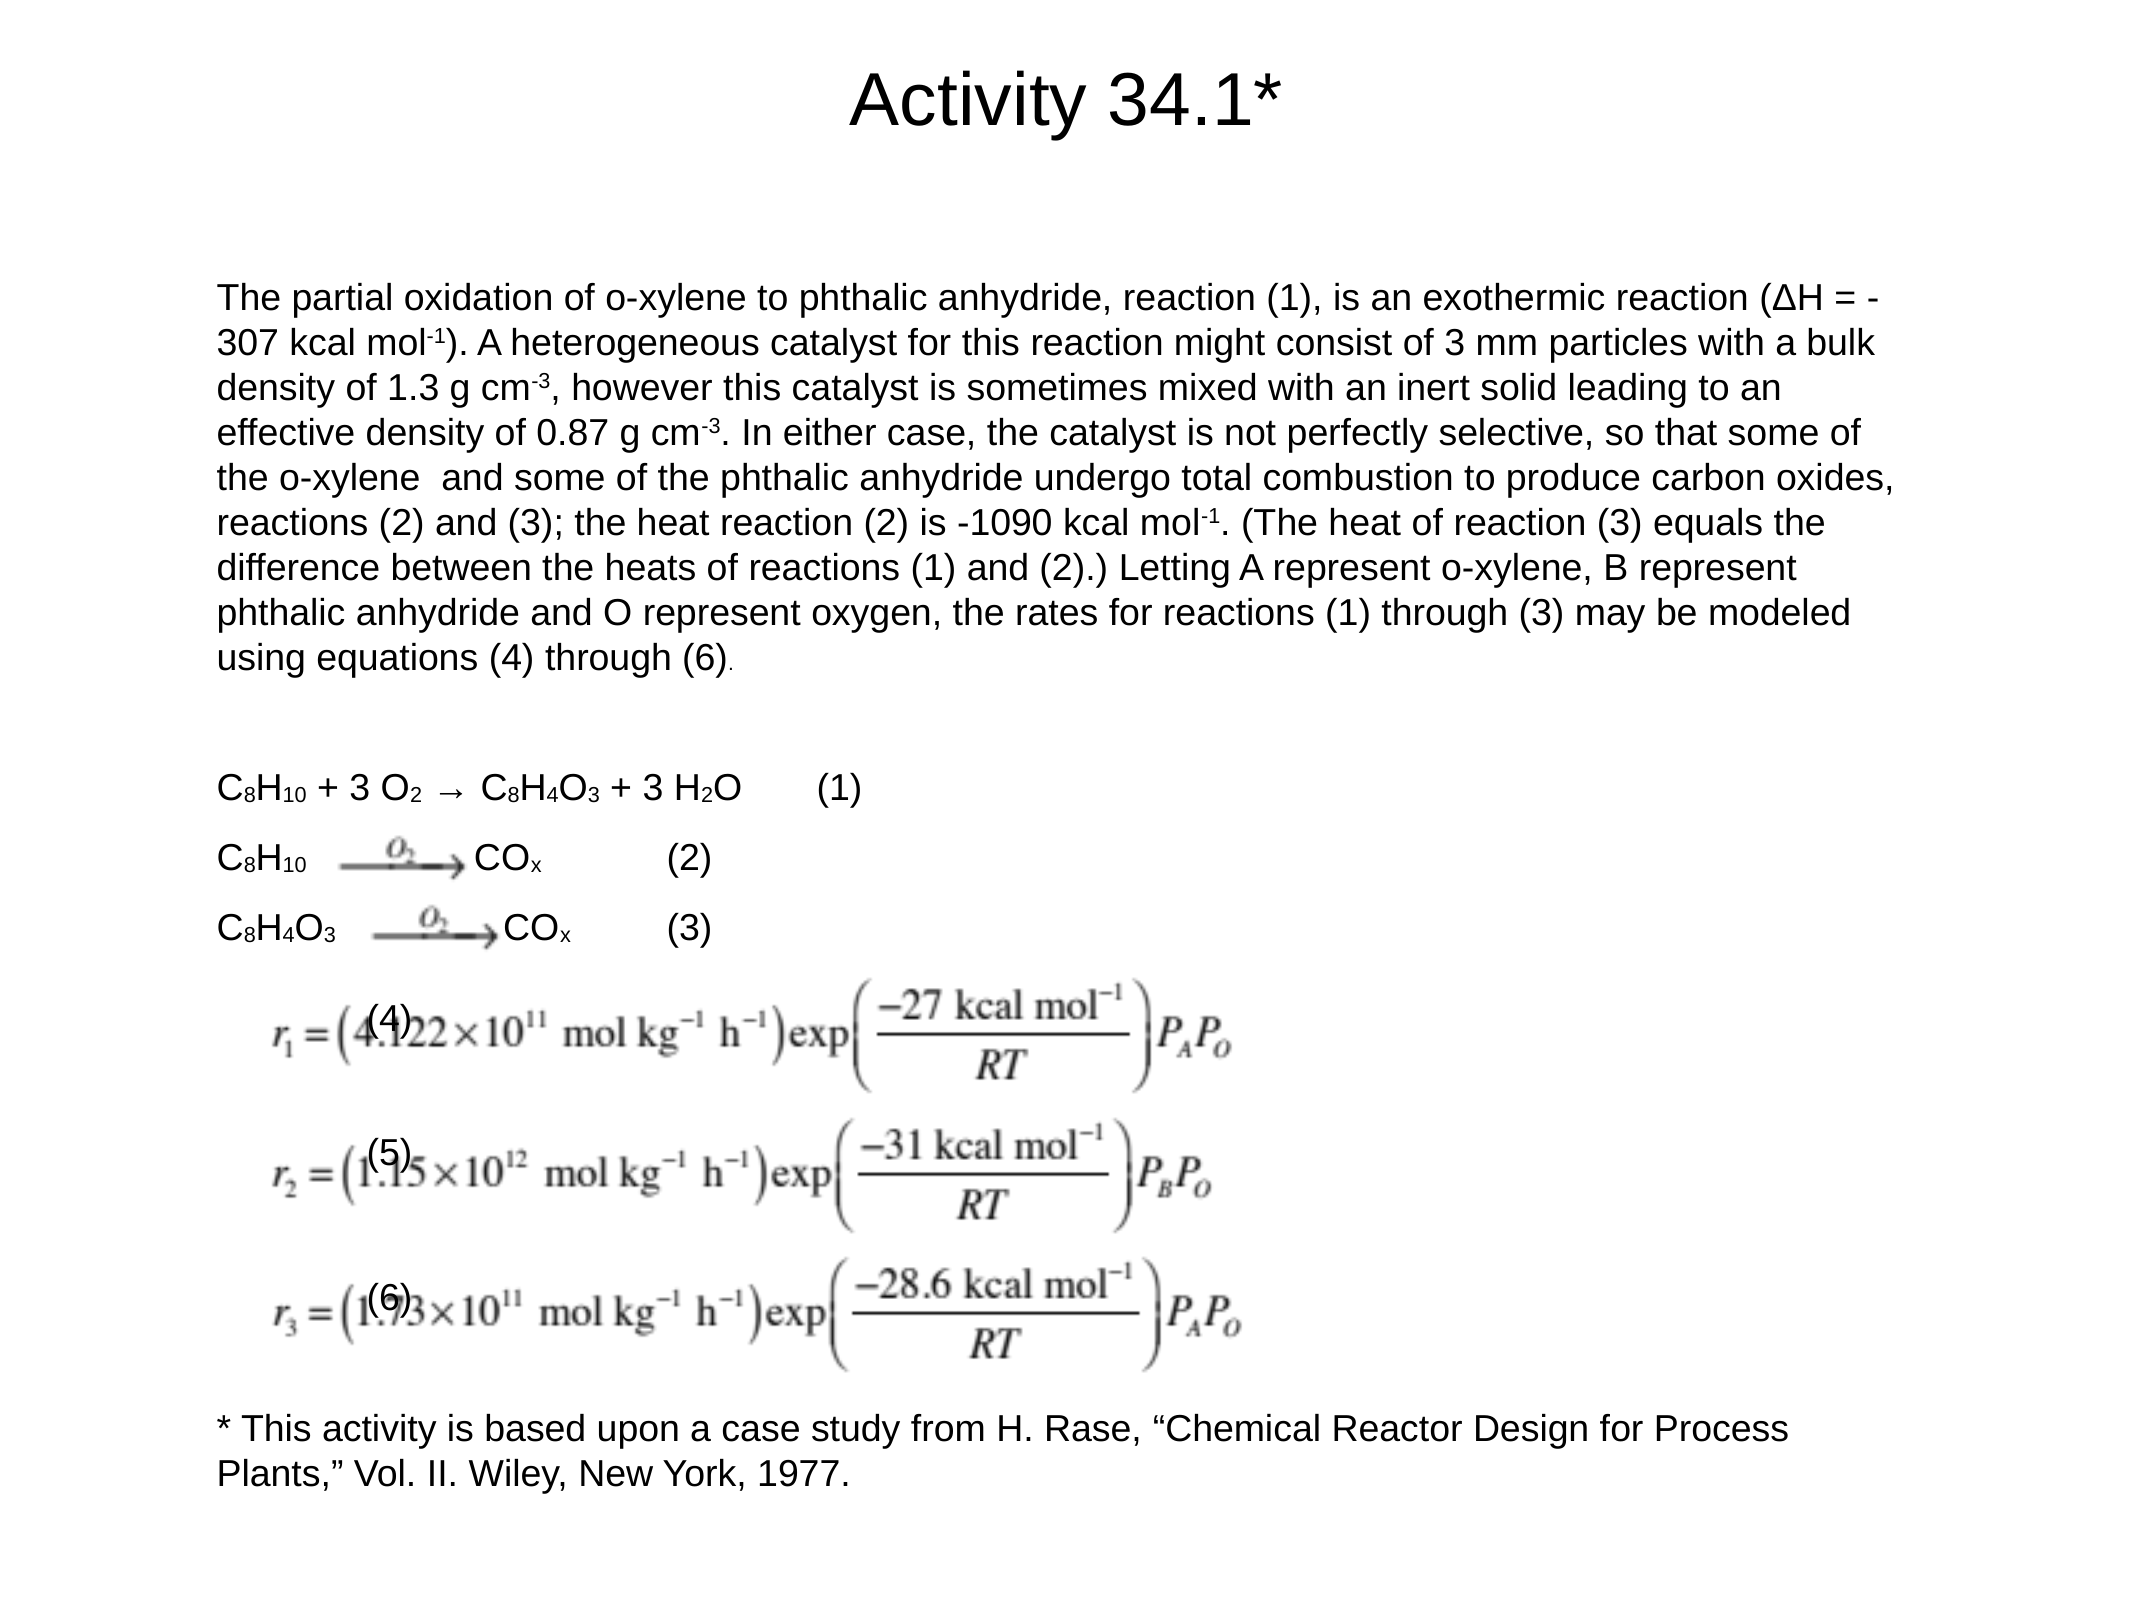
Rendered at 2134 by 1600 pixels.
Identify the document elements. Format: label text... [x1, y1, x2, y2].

picture [268, 1108, 1217, 1237]
list The partial oxidation of o-xylene to phthalic anhydride, reaction (1), is an exothermic reaction (ΔH = -307 kcal mol-1). A heterogeneous catalyst for this reaction might consist of 3 mm particles with a bulk density of 1.3 g cm-3, however this catalyst is sometimes mixed with an inert solid leading to an effective density of 0.87 g cm-3. In either case, the catalyst is not perfectly selective, so that some of the o-xylene and some of the phthalic anhydride undergo total combustion to produce carbon oxides, reactions (2) and (3); the heat reaction (2) is -1090 kcal mol-1. (The heat of reaction (3) equals the difference between the heats of reactions (1) and (2).) Letting A represent o-xylene, B represent phthalic anhydride and O represent oxygen, the rates for reactions (1) through (3) may be modeled using equations (4) through (6). C8H10 + 3 O2 → C8H4O3 + 3 H2O (1) C8H10 COx (2) C8H4O3 COx (3) (4) (5) (6) [208, 264, 1925, 1396]
picture [366, 897, 505, 956]
picture [332, 827, 471, 886]
text_box * This activity is based upon a case study from H. Rase, “Chemical Reactor Design for Process Plants,” Vol. II. Wiley, New York, 1977. [216, 1394, 1919, 1503]
title Activity 34.1* [208, 41, 1925, 250]
picture [268, 1247, 1245, 1376]
picture [268, 968, 1238, 1097]
